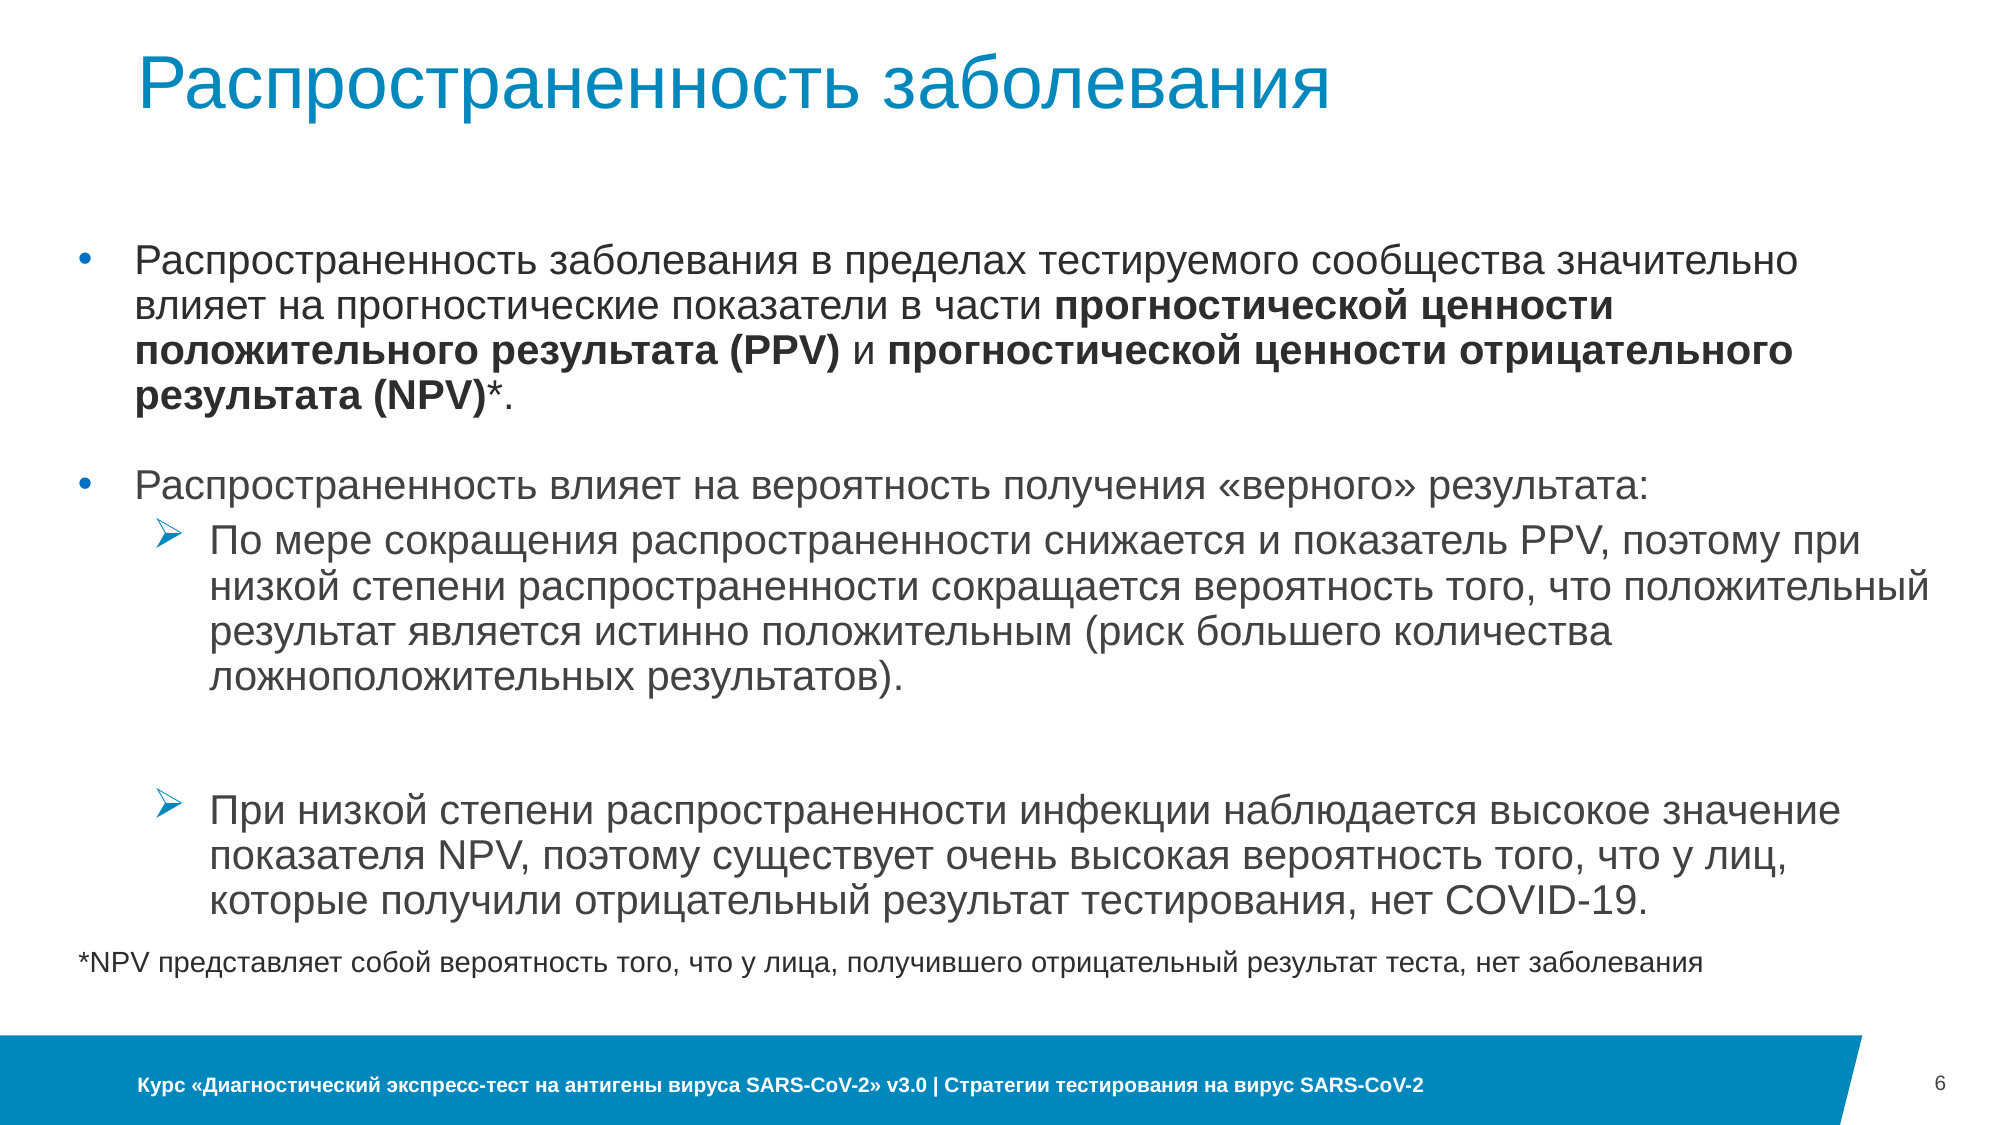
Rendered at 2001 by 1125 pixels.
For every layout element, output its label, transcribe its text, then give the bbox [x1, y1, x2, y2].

list Распространенность заболевания в пределах тестируемого сообщества значительно влияет на прогностические показатели в части прогностической ценности положительного результата (PPV) и прогностической ценности отрицательного результата (NPV)*. Распространенность влияет на вероятность получения «верного» результата: По мере сокращения распространенности снижается и показатель PPV, поэтому при низкой степени распространенности сокращается вероятность того, что положительный результат является истинно положительным (риск большего количества ложноположительных результатов). При низкой степени распространенности инфекции наблюдается высокое значение показателя NPV, поэтому существует очень высокая вероятность того, что у лиц, которые получили отрицательный результат тестирования, нет COVID-19. [63, 231, 1947, 469]
title Распространенность заболевания [137, 59, 1863, 215]
text_box *NPV представляет собой вероятность того, что у лица, получившего отрицательный результат теста, нет заболевания [63, 935, 1837, 1021]
slide_number 6 [1862, 1035, 1947, 1125]
footer Курс «Диагностический экспресс-тест на антигены вируса SARS-CoV-2» v3.0 | Стратегии тестирования на вирус SARS-CoV-2 [137, 1042, 1584, 1125]
